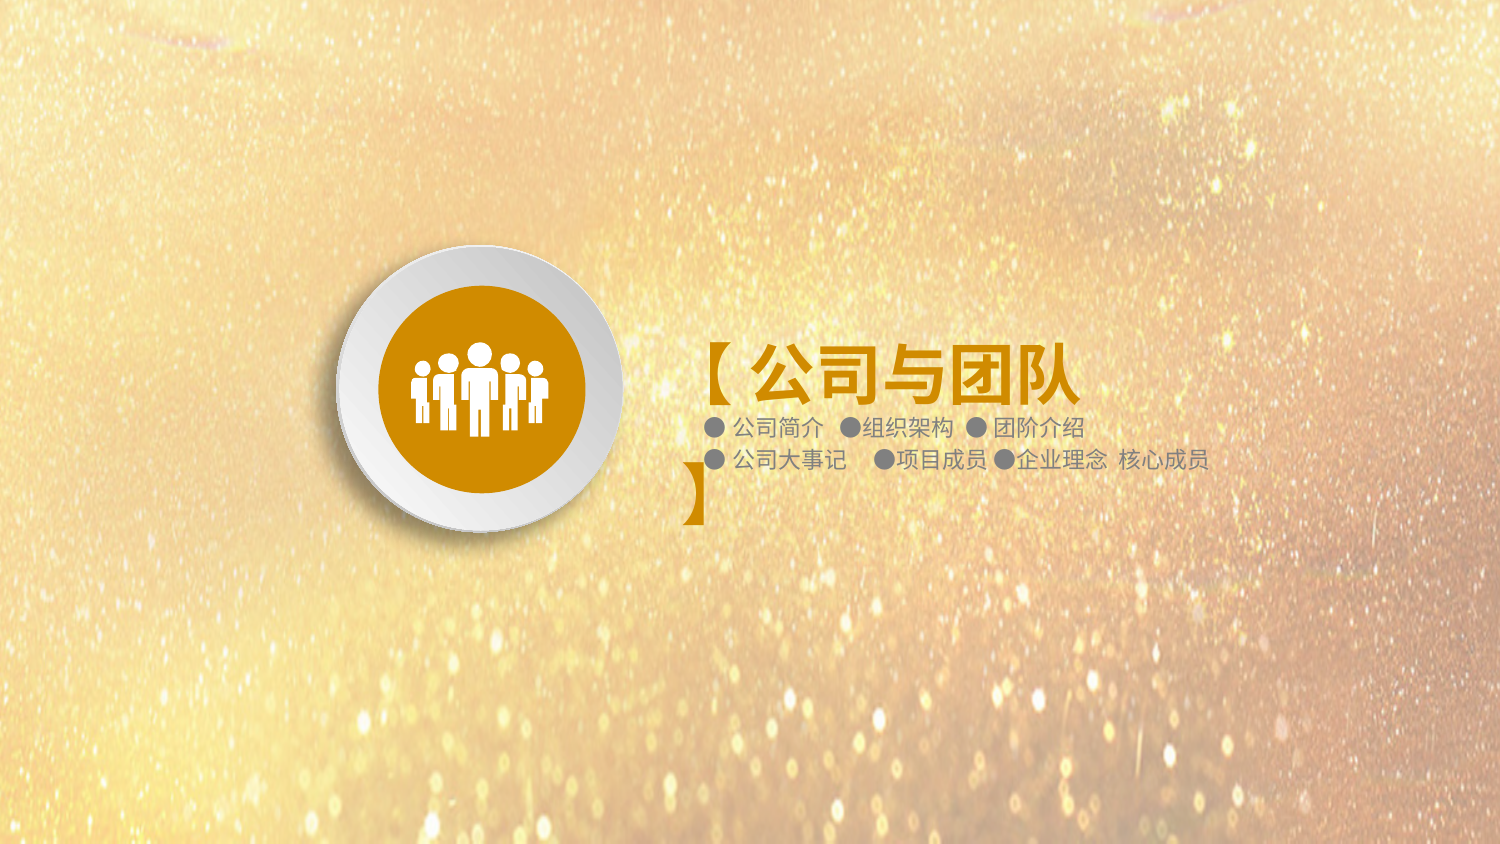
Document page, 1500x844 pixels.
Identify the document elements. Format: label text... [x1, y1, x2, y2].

text_box 【 公司与团队 】 [667, 287, 1119, 539]
text_box ●公司简介 ●组织架构 ● 团阶介绍 ●公司大事记 ●项目成员 ●企业理念 核心成员 [692, 408, 1242, 479]
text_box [336, 244, 624, 533]
